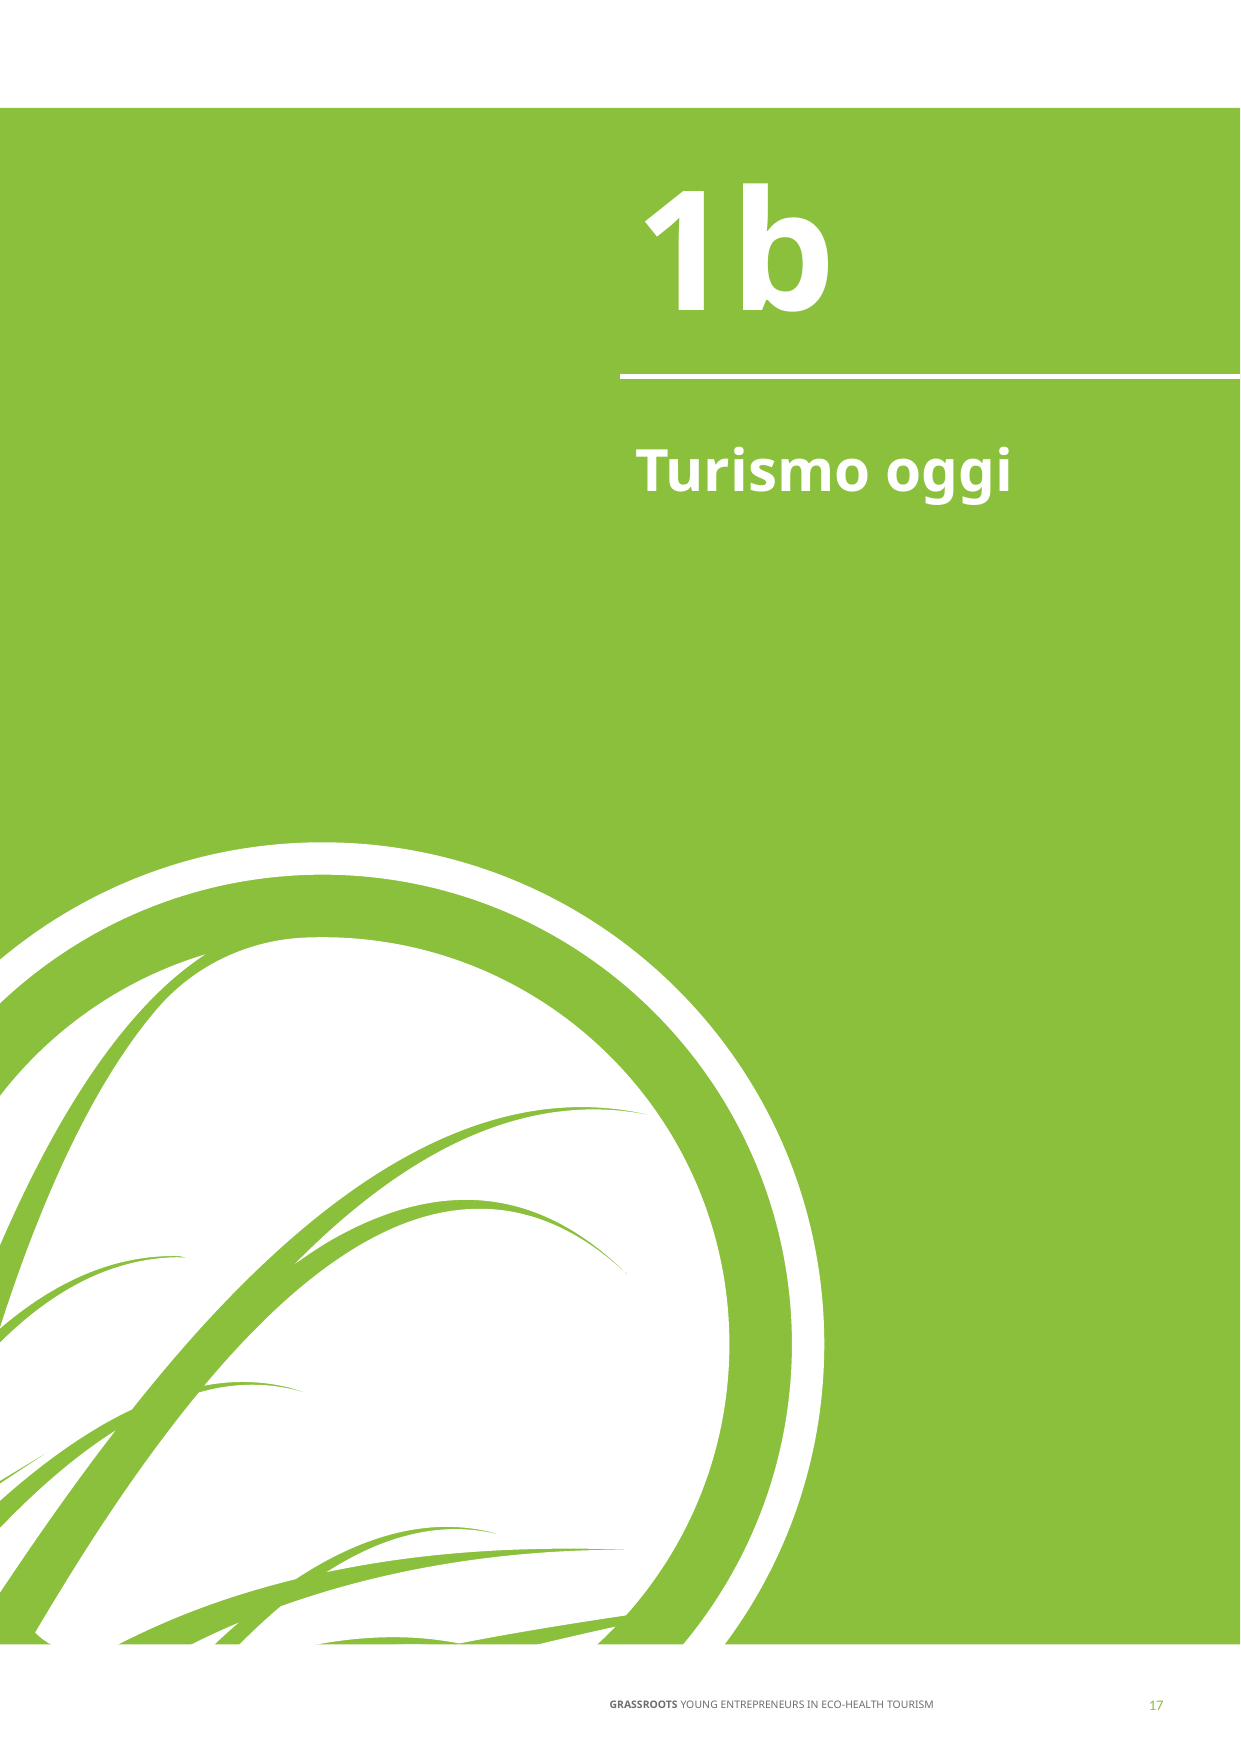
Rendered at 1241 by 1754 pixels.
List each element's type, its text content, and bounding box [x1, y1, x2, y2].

list 1b [620, 136, 941, 425]
list Turismo oggi [620, 425, 1153, 754]
slide_number 17 [1125, 1666, 1187, 1743]
